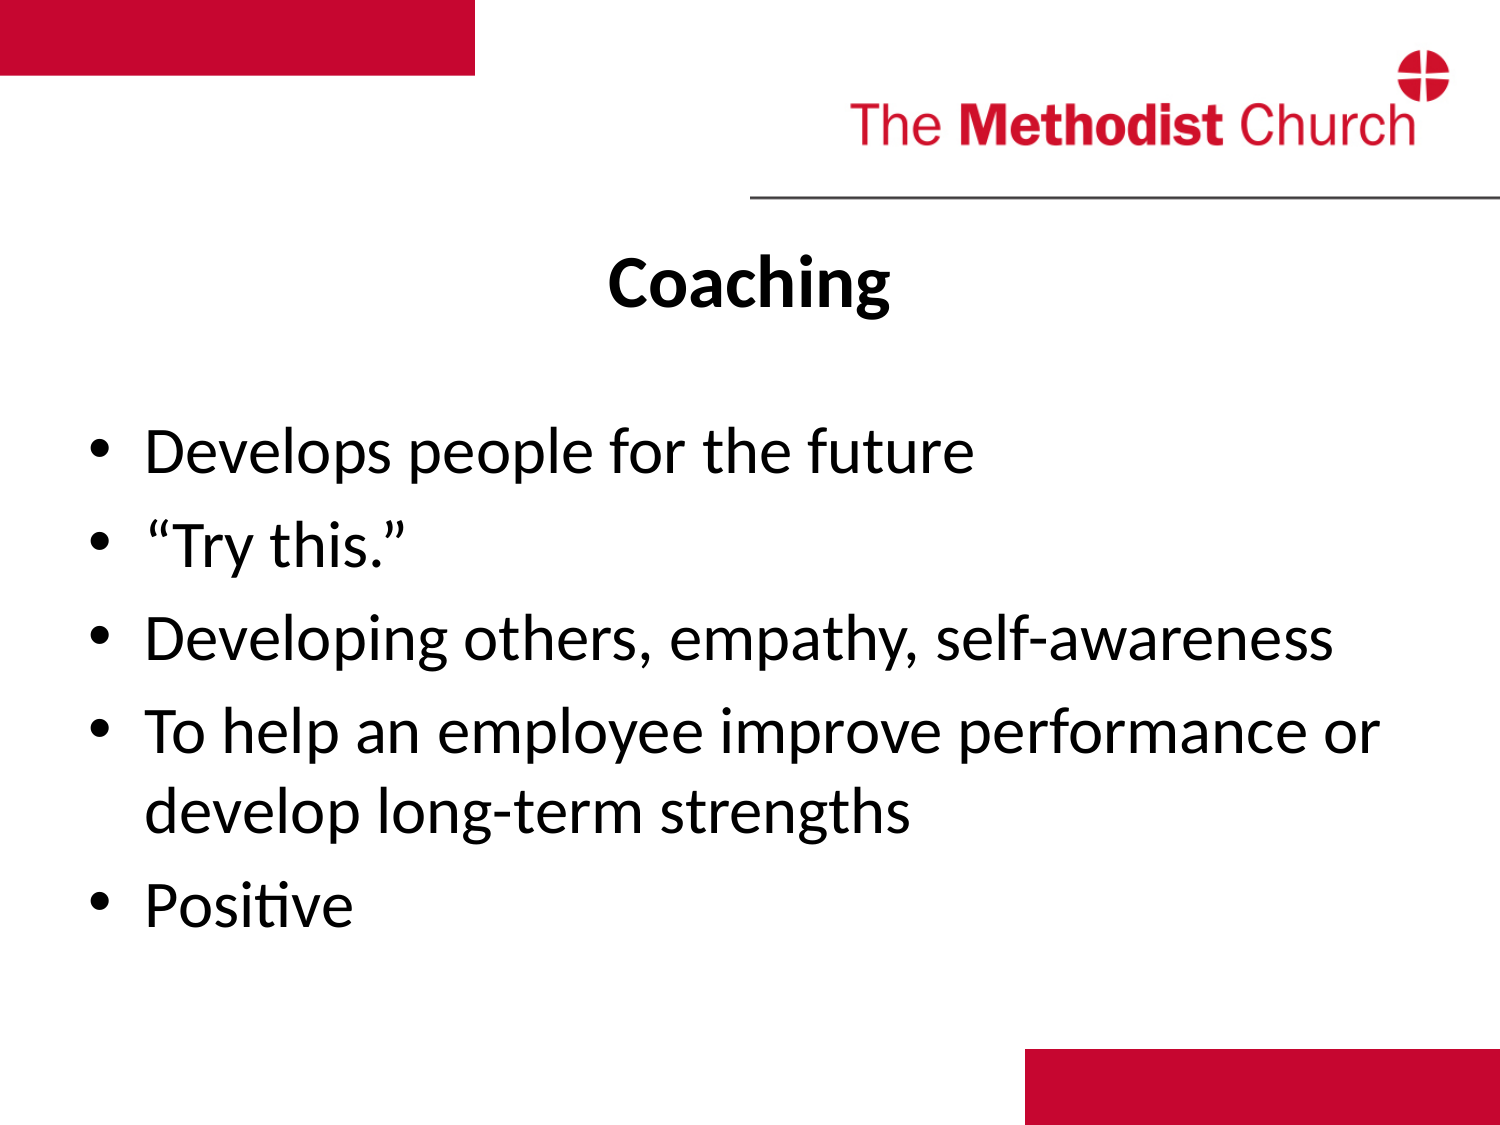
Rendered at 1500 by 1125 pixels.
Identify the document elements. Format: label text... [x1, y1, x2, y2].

title Coaching [75, 224, 1425, 388]
picture [750, 0, 1500, 216]
list Develops people for the future “Try this.” Developing others, empathy, self-awareness To help an employee improve performance or develop long-term strengths Positive [73, 399, 1424, 1000]
